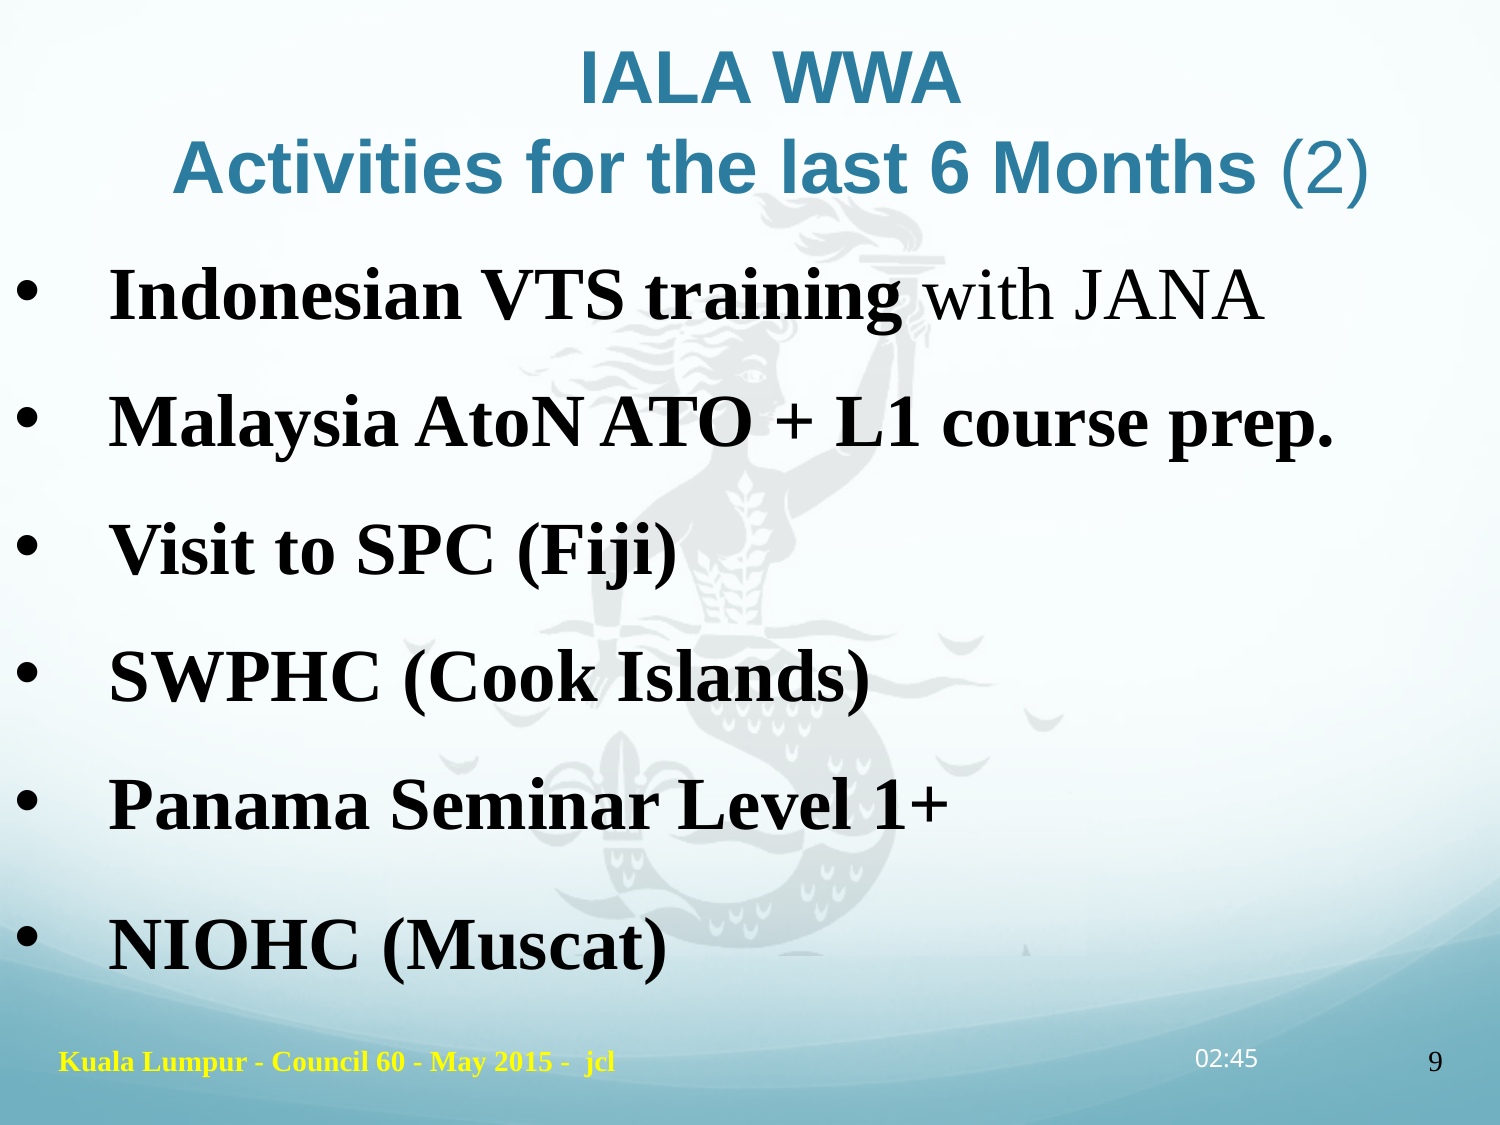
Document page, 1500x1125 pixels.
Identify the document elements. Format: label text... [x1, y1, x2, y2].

slide_number 9 [1295, 1029, 1459, 1090]
title IALA WWA Activities for the last 6 Months (2) [43, 0, 1500, 109]
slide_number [923, 1029, 1274, 1090]
text_box Indonesian VTS training with JANA Malaysia AtoN ATO + L1 course prep. Visit to SPC (Fiji) SWPHC (Cook Islands) Panama Seminar Level 1+ NIOHC (Muscat) [0, 109, 1500, 994]
footer Kuala Lumpur - Council 60 - May 2015 - jcl [43, 1029, 838, 1090]
